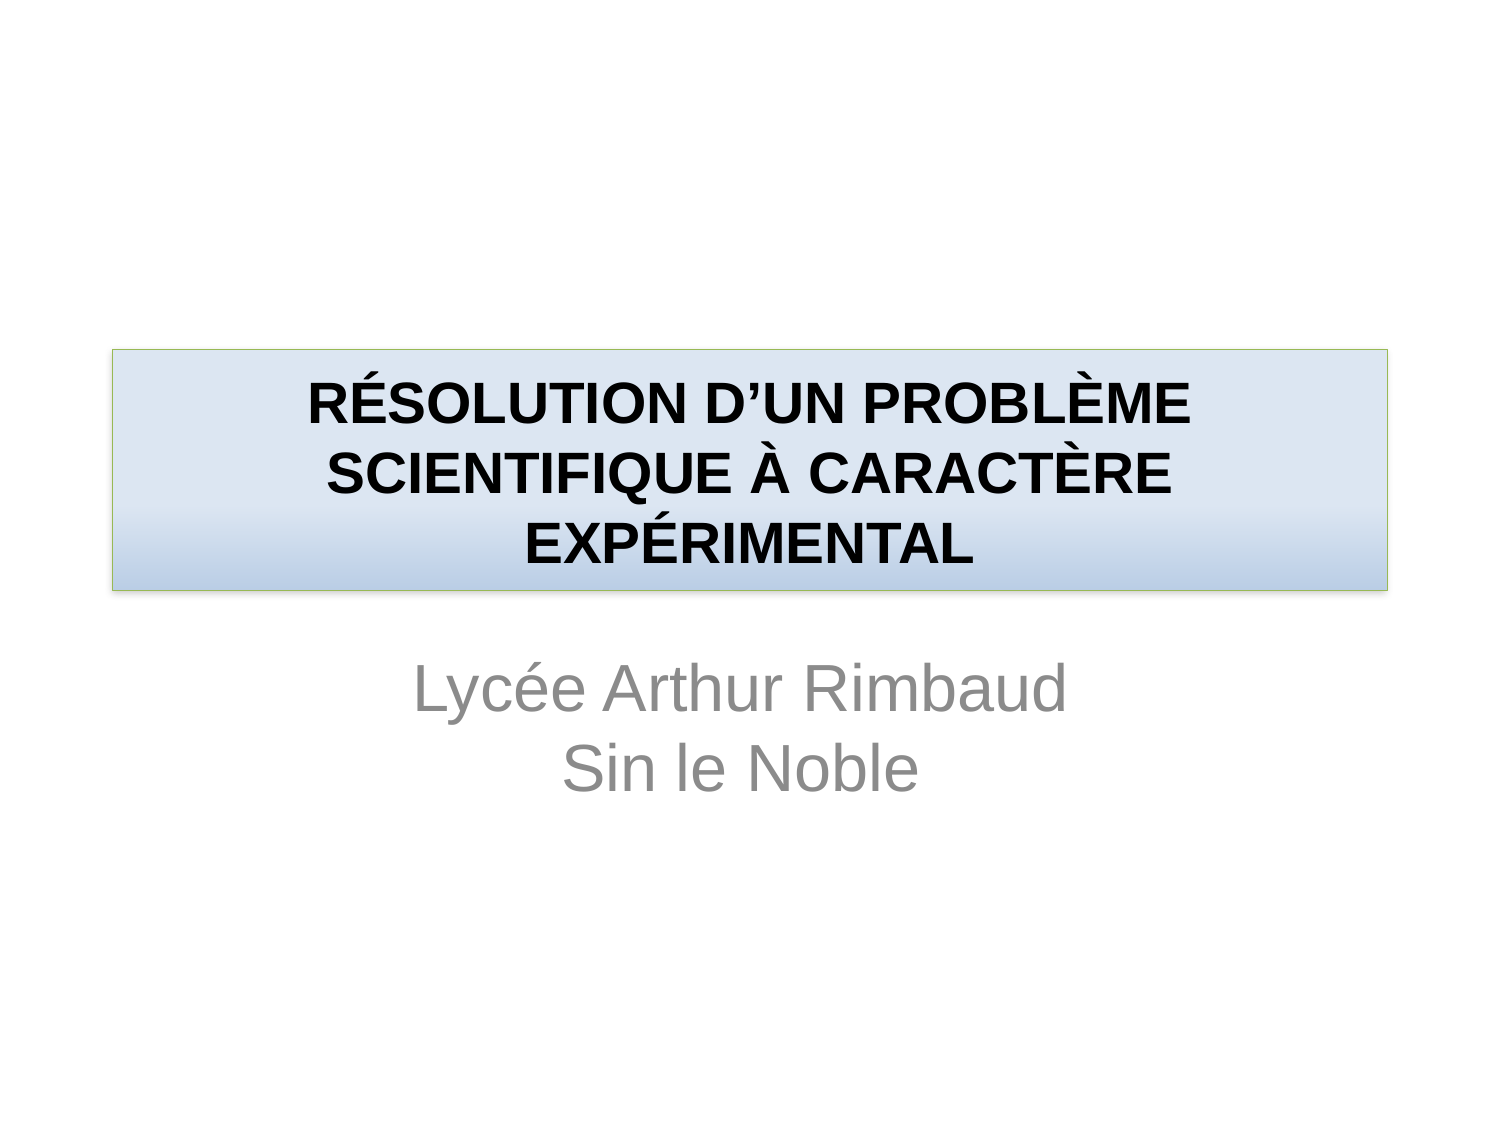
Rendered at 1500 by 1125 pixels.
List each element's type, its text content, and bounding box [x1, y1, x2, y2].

subtitle Lycée Arthur Rimbaud Sin le Noble [225, 637, 1275, 925]
title RÉSOLUTION D’UN PROBLÈME SCIENTIFIQUE À CARACTÈRE EXPÉRIMENTAL [112, 349, 1388, 591]
